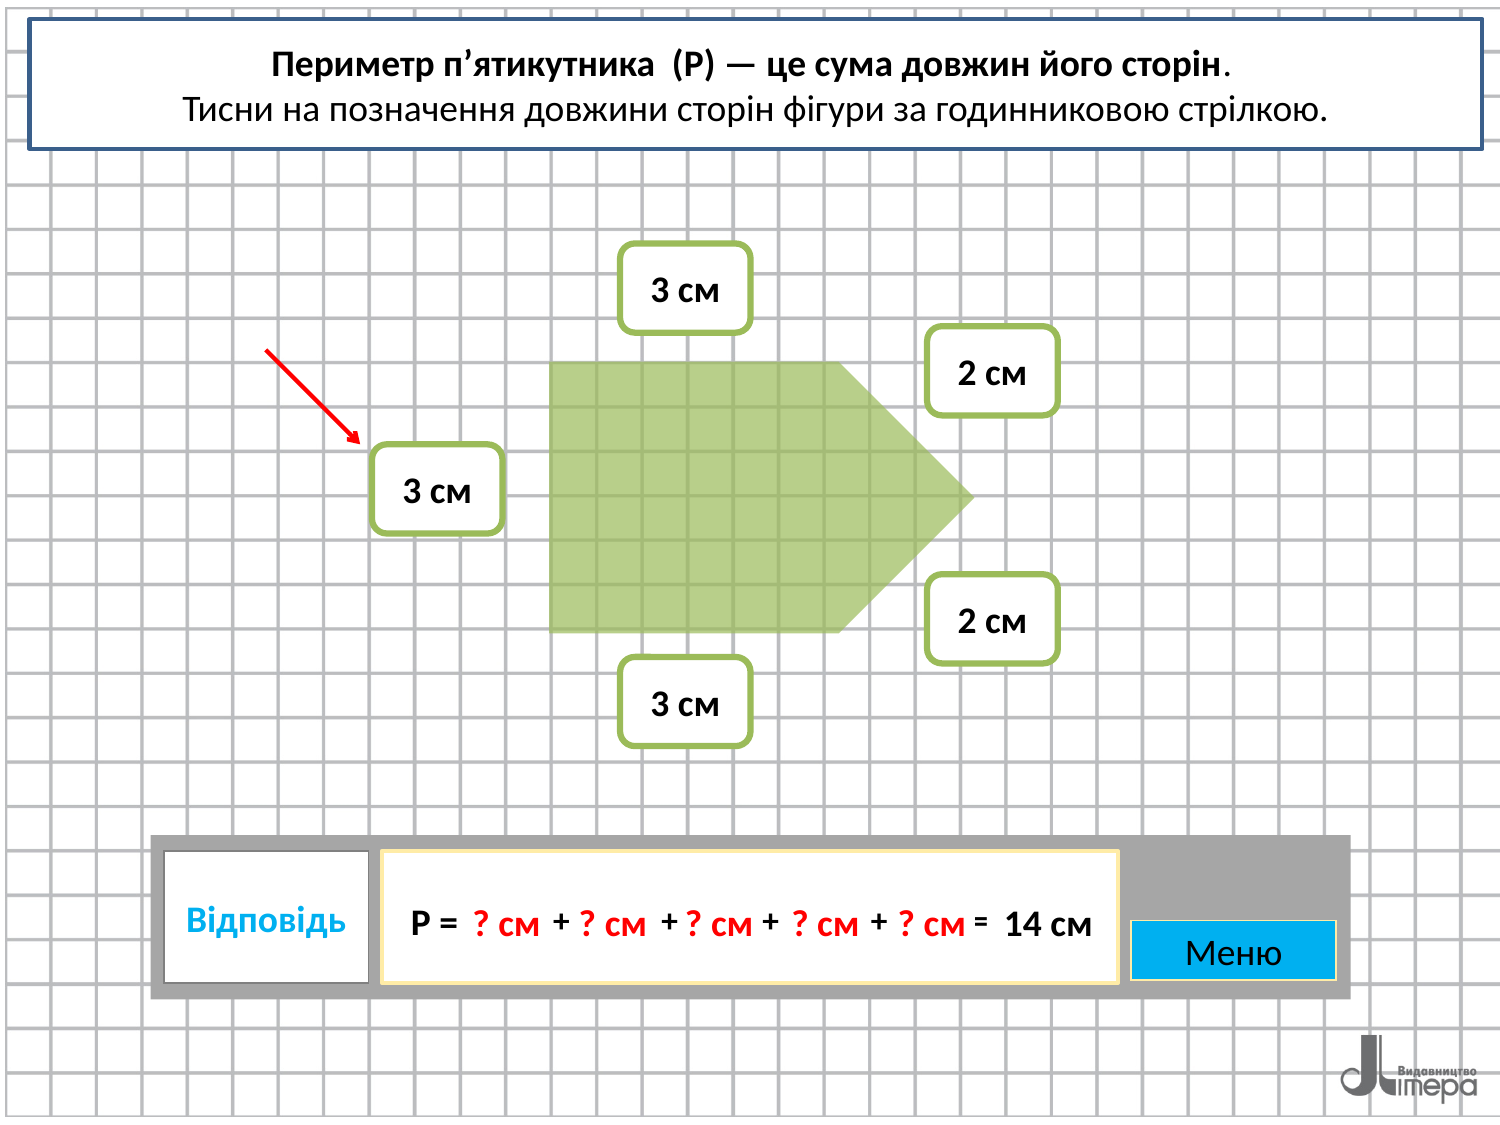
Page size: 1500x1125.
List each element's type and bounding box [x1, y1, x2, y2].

text_box [265, 349, 361, 445]
picture [5, 6, 1500, 1117]
